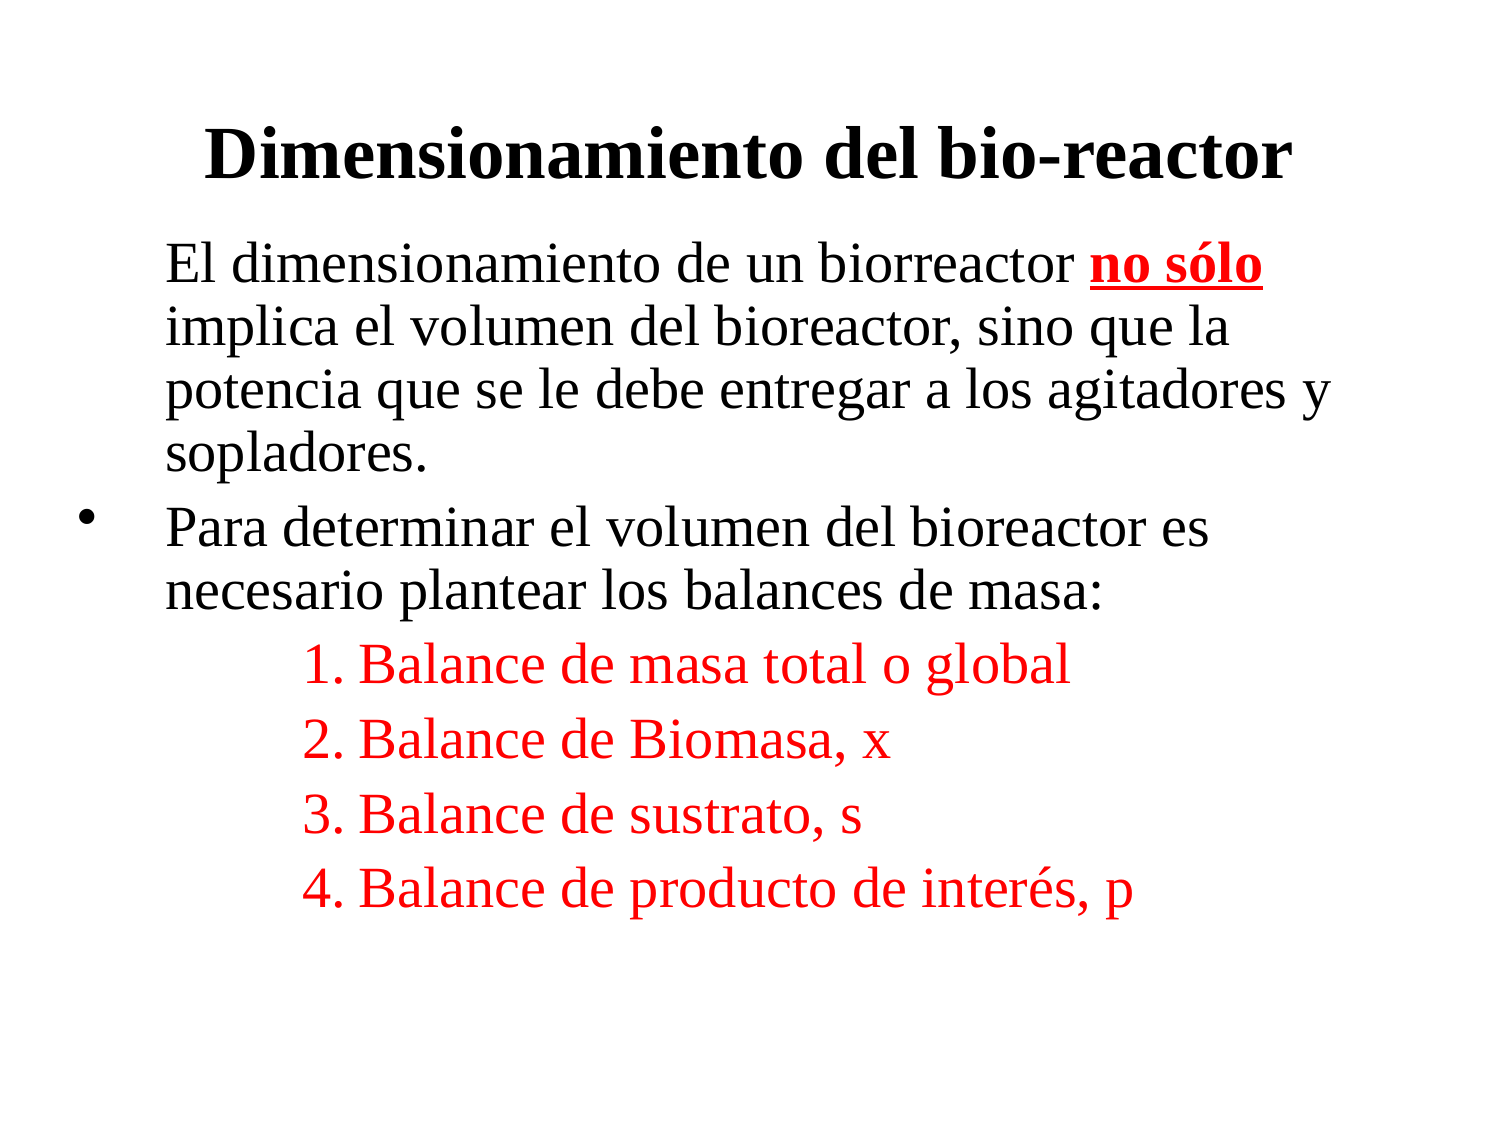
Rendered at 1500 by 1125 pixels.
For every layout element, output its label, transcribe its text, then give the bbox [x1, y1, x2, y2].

list El dimensionamiento de un biorreactor no sólo implica el volumen del bioreactor, sino que la potencia que se le debe entregar a los agitadores y sopladores. Para determinar el volumen del bioreactor es necesario plantear los balances de masa: Balance de masa total o global Balance de Biomasa, x Balance de sustrato, s Balance de producto de interés, p [62, 224, 1376, 901]
title Dimensionamiento del bio-reactor [112, 99, 1388, 288]
